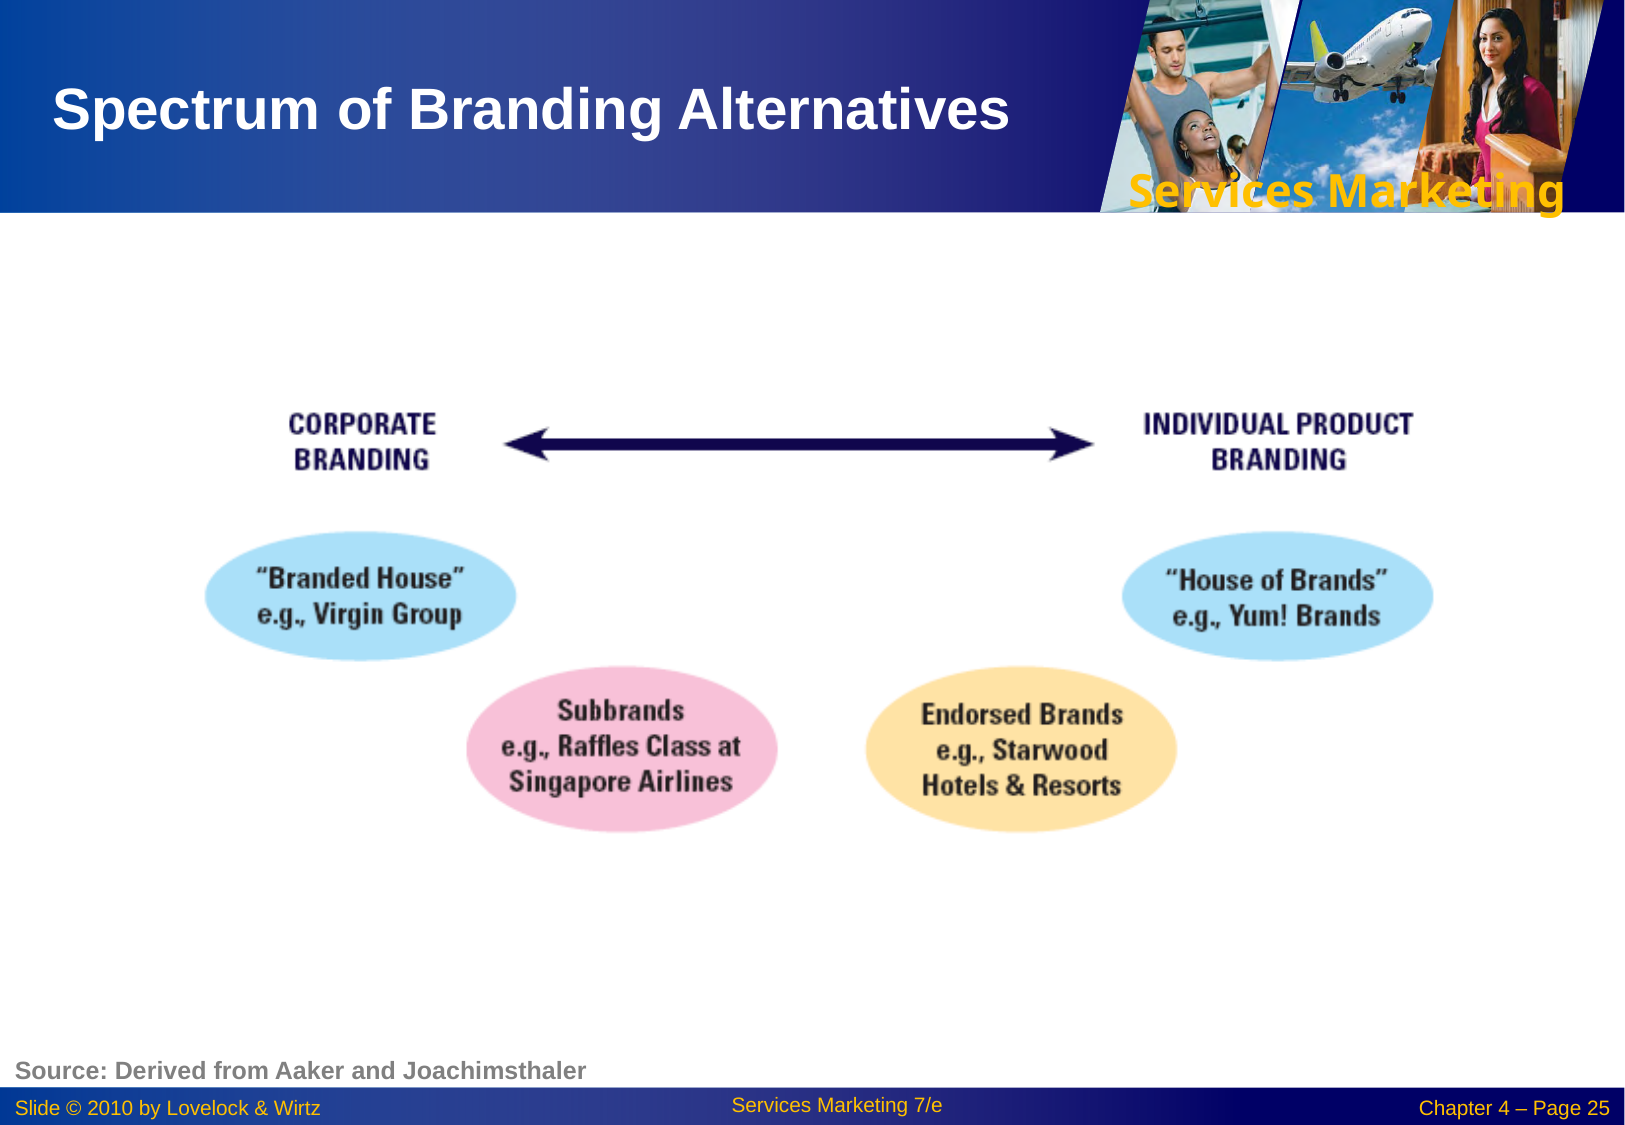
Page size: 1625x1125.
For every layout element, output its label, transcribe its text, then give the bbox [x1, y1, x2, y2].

picture [1546, 187, 1556, 202]
text_box Source: Derived from Aaker and Joachimsthaler [0, 1034, 1575, 1092]
title Spectrum of Branding Alternatives [36, 37, 1088, 176]
picture [161, 362, 1475, 877]
picture [1162, 186, 1172, 192]
picture [1100, 0, 1604, 213]
